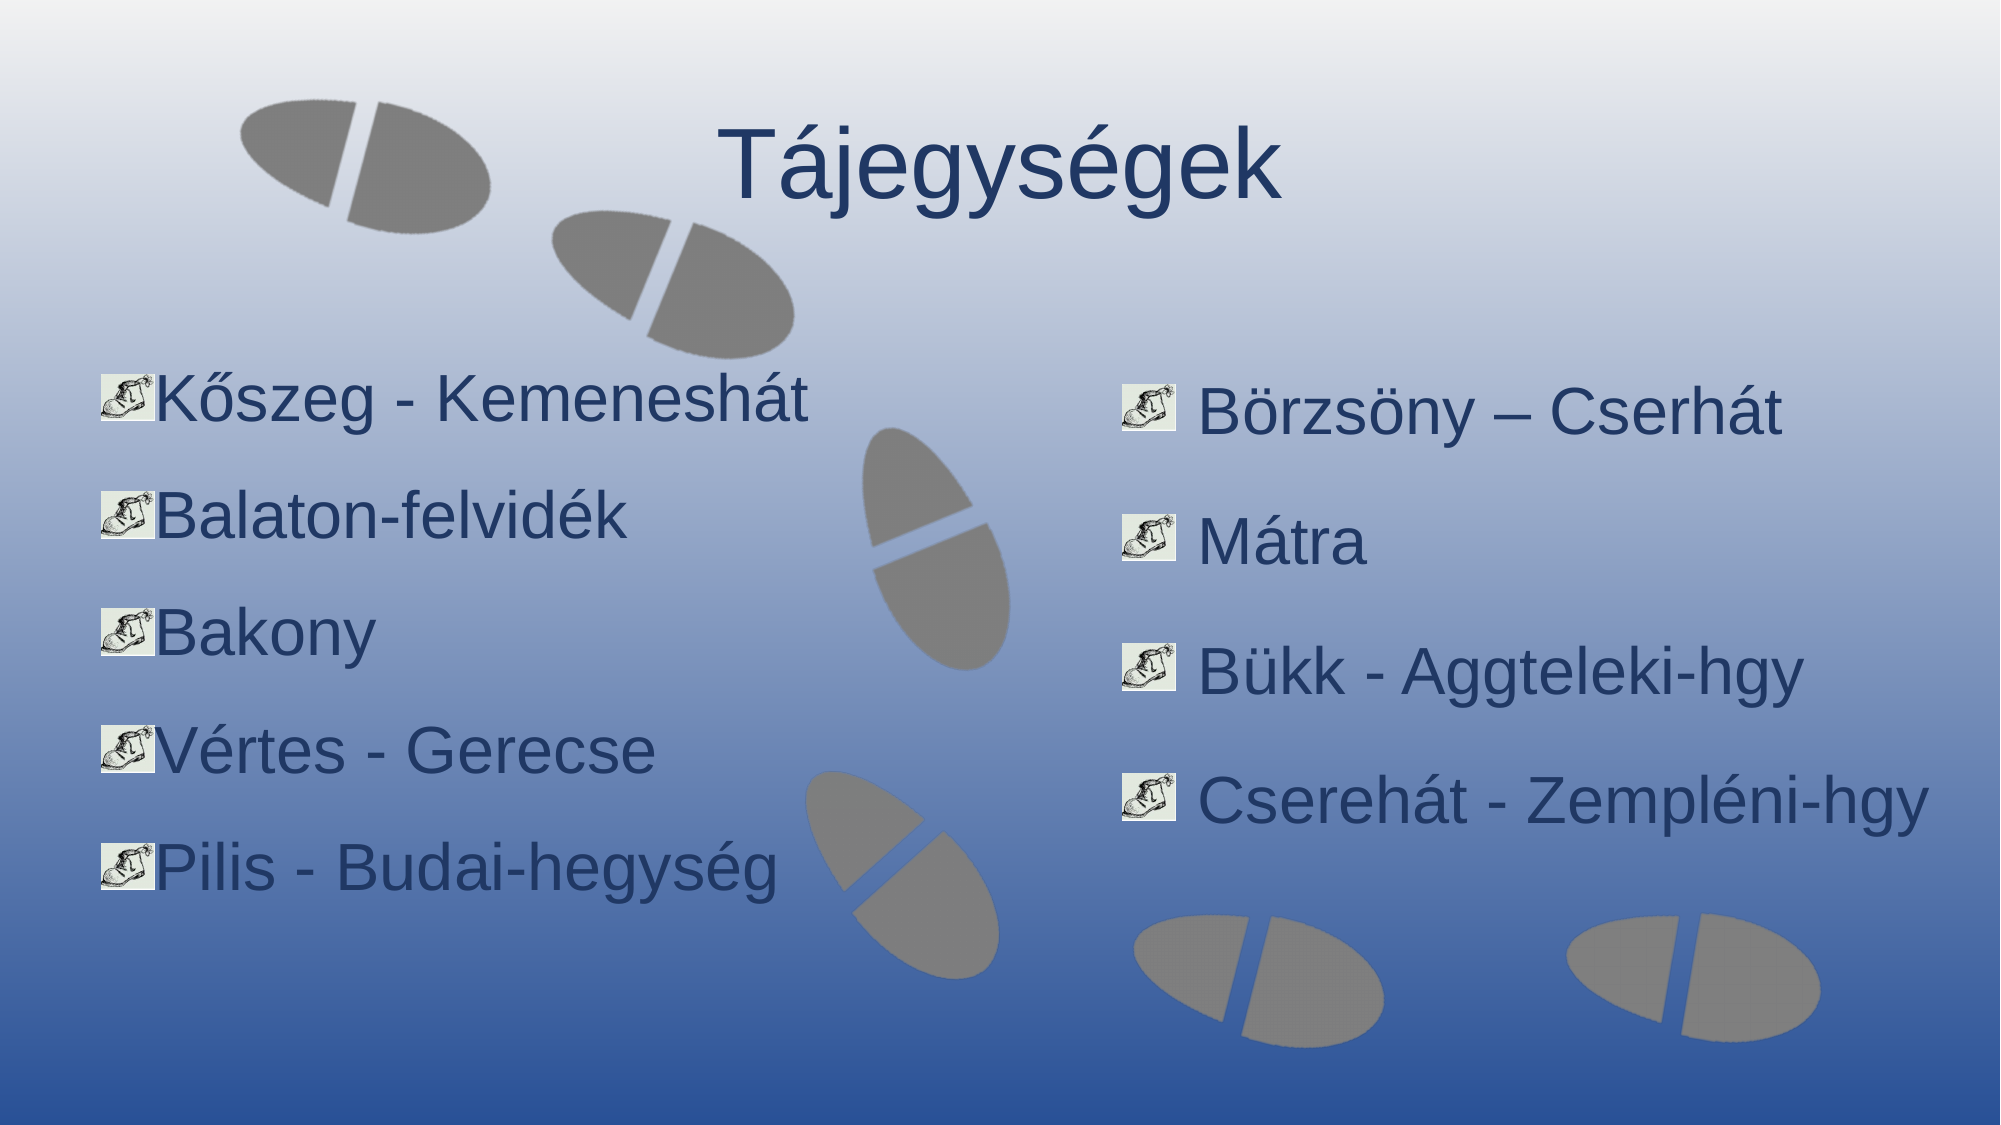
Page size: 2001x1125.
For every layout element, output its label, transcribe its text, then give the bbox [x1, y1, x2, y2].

picture [1122, 514, 1176, 561]
list Kőszeg - Kemeneshát Balaton-felvidék Bakony Vértes - Gerecse Pilis - Budai-hegység [86, 360, 906, 1074]
picture [1543, 874, 1853, 1077]
picture [101, 608, 155, 656]
picture [1122, 773, 1176, 821]
picture [1122, 643, 1176, 691]
picture [1122, 384, 1176, 431]
picture [787, 390, 1077, 716]
picture [1104, 866, 1422, 1090]
picture [513, 155, 840, 410]
picture [101, 725, 155, 773]
picture [101, 843, 155, 890]
picture [101, 491, 155, 539]
picture [210, 50, 529, 277]
text_box Börzsöny – Cserhát Mátra Bükk - Aggteleki-hgy Cserehát - Zempléni-hgy [1107, 360, 1977, 915]
picture [747, 718, 1057, 1037]
title Tájegységek [290, 59, 1863, 278]
picture [101, 374, 155, 421]
title Tájegységek [137, 59, 485, 278]
